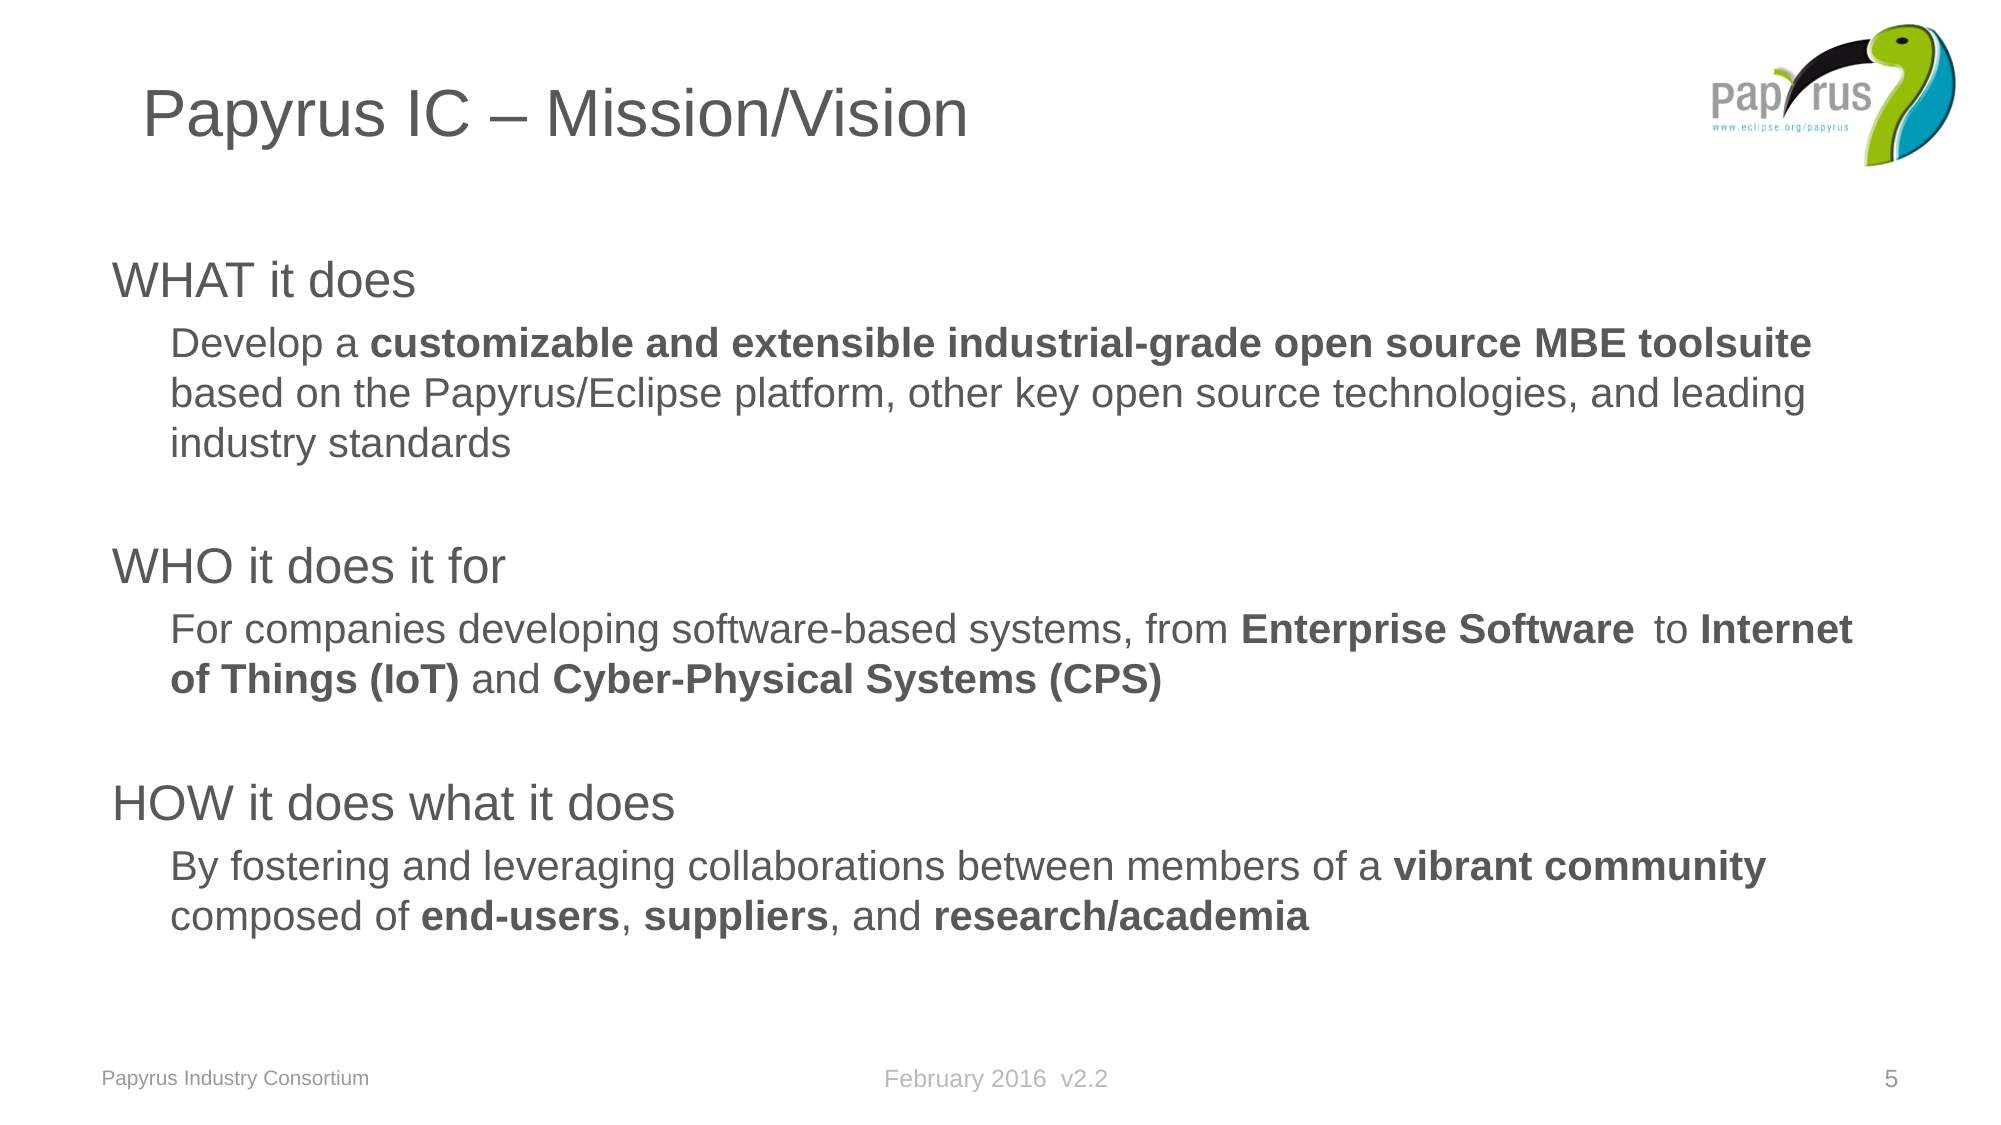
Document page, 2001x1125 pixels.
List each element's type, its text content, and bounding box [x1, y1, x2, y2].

footer Papyrus Industry Consortium [86, 1055, 494, 1099]
list WHAT it does Develop a customizable and extensible industrial-grade open source MBE toolsuite based on the Papyrus/Eclipse platform, other key open source technologies, and leading industry standards WHO it does it for For companies developing software-based systems, from Enterprise Software to Internet of Things (IoT) and Cyber-Physical Systems (CPS) HOW it does what it does By fostering and leveraging collaborations between members of a vibrant community composed of end-users, suppliers, and research/academia [99, 187, 1914, 1050]
slide_number 5 [1765, 1055, 1914, 1099]
title Papyrus IC – Mission/Vision [130, 49, 1781, 187]
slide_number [766, 1055, 1234, 1099]
picture [1703, 0, 1965, 225]
